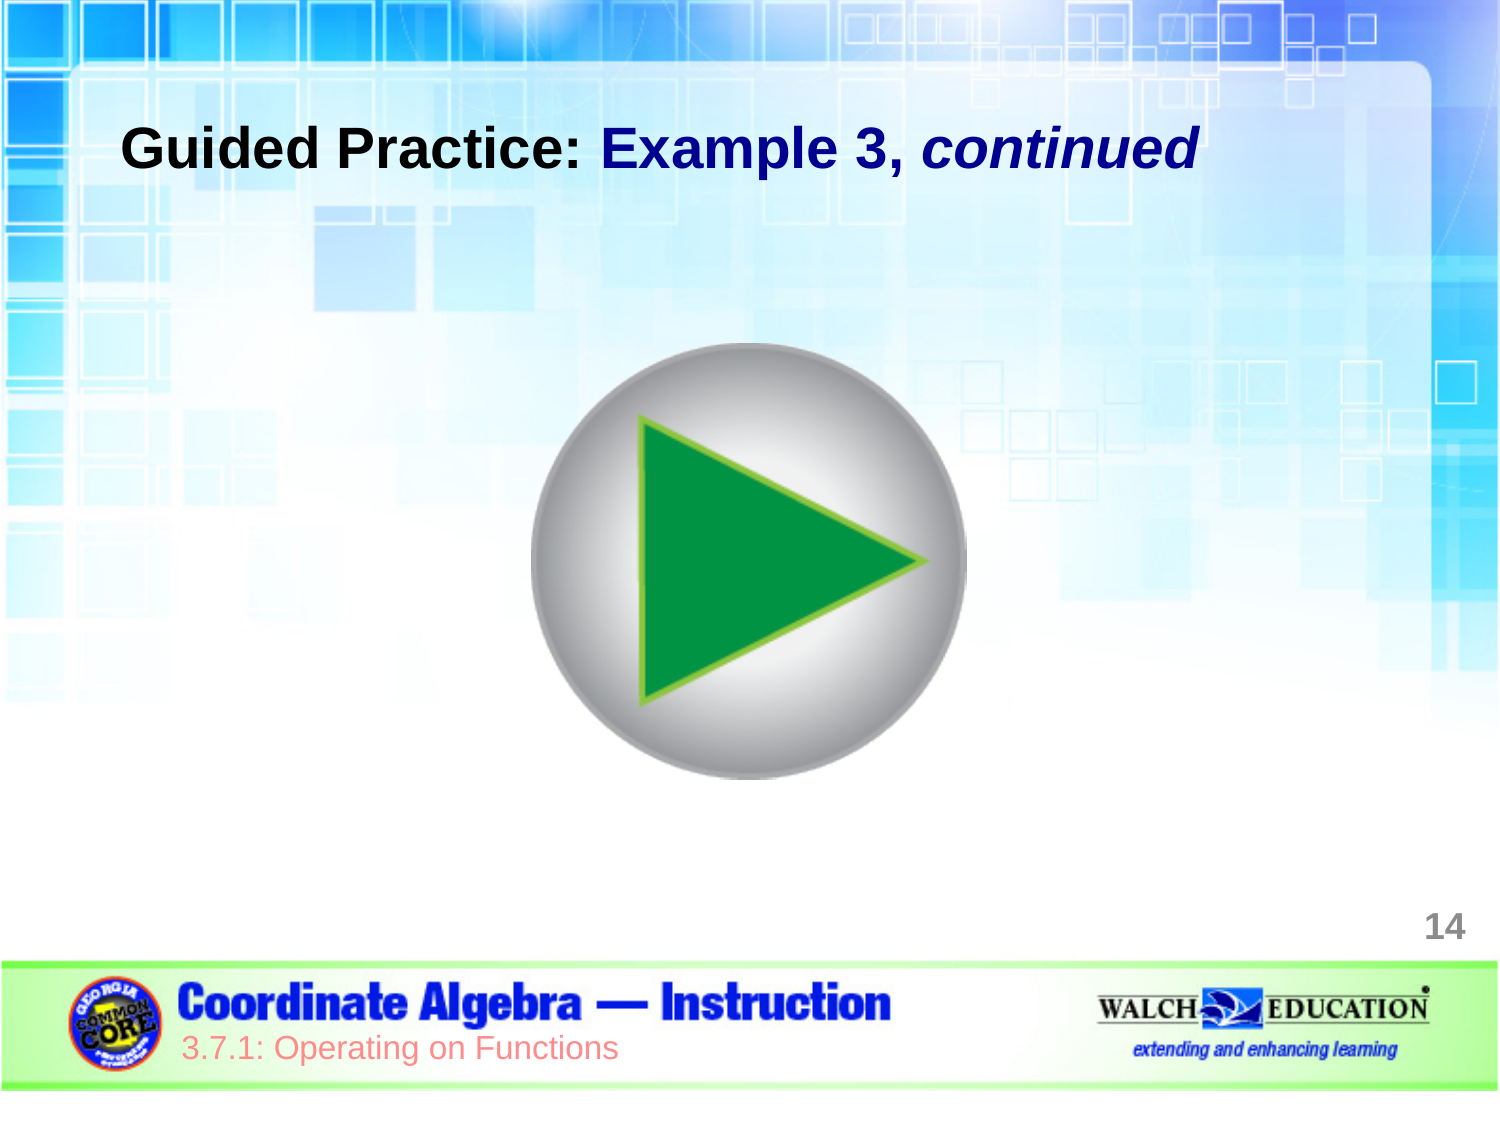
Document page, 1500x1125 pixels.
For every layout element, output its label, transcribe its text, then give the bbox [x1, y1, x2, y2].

picture [1, 0, 1500, 1091]
slide_number 14 [1361, 901, 1481, 949]
text_box Guided Practice: Example 3, continued [105, 103, 1394, 925]
footer 3.7.1: Operating on Functions [166, 1024, 1080, 1069]
